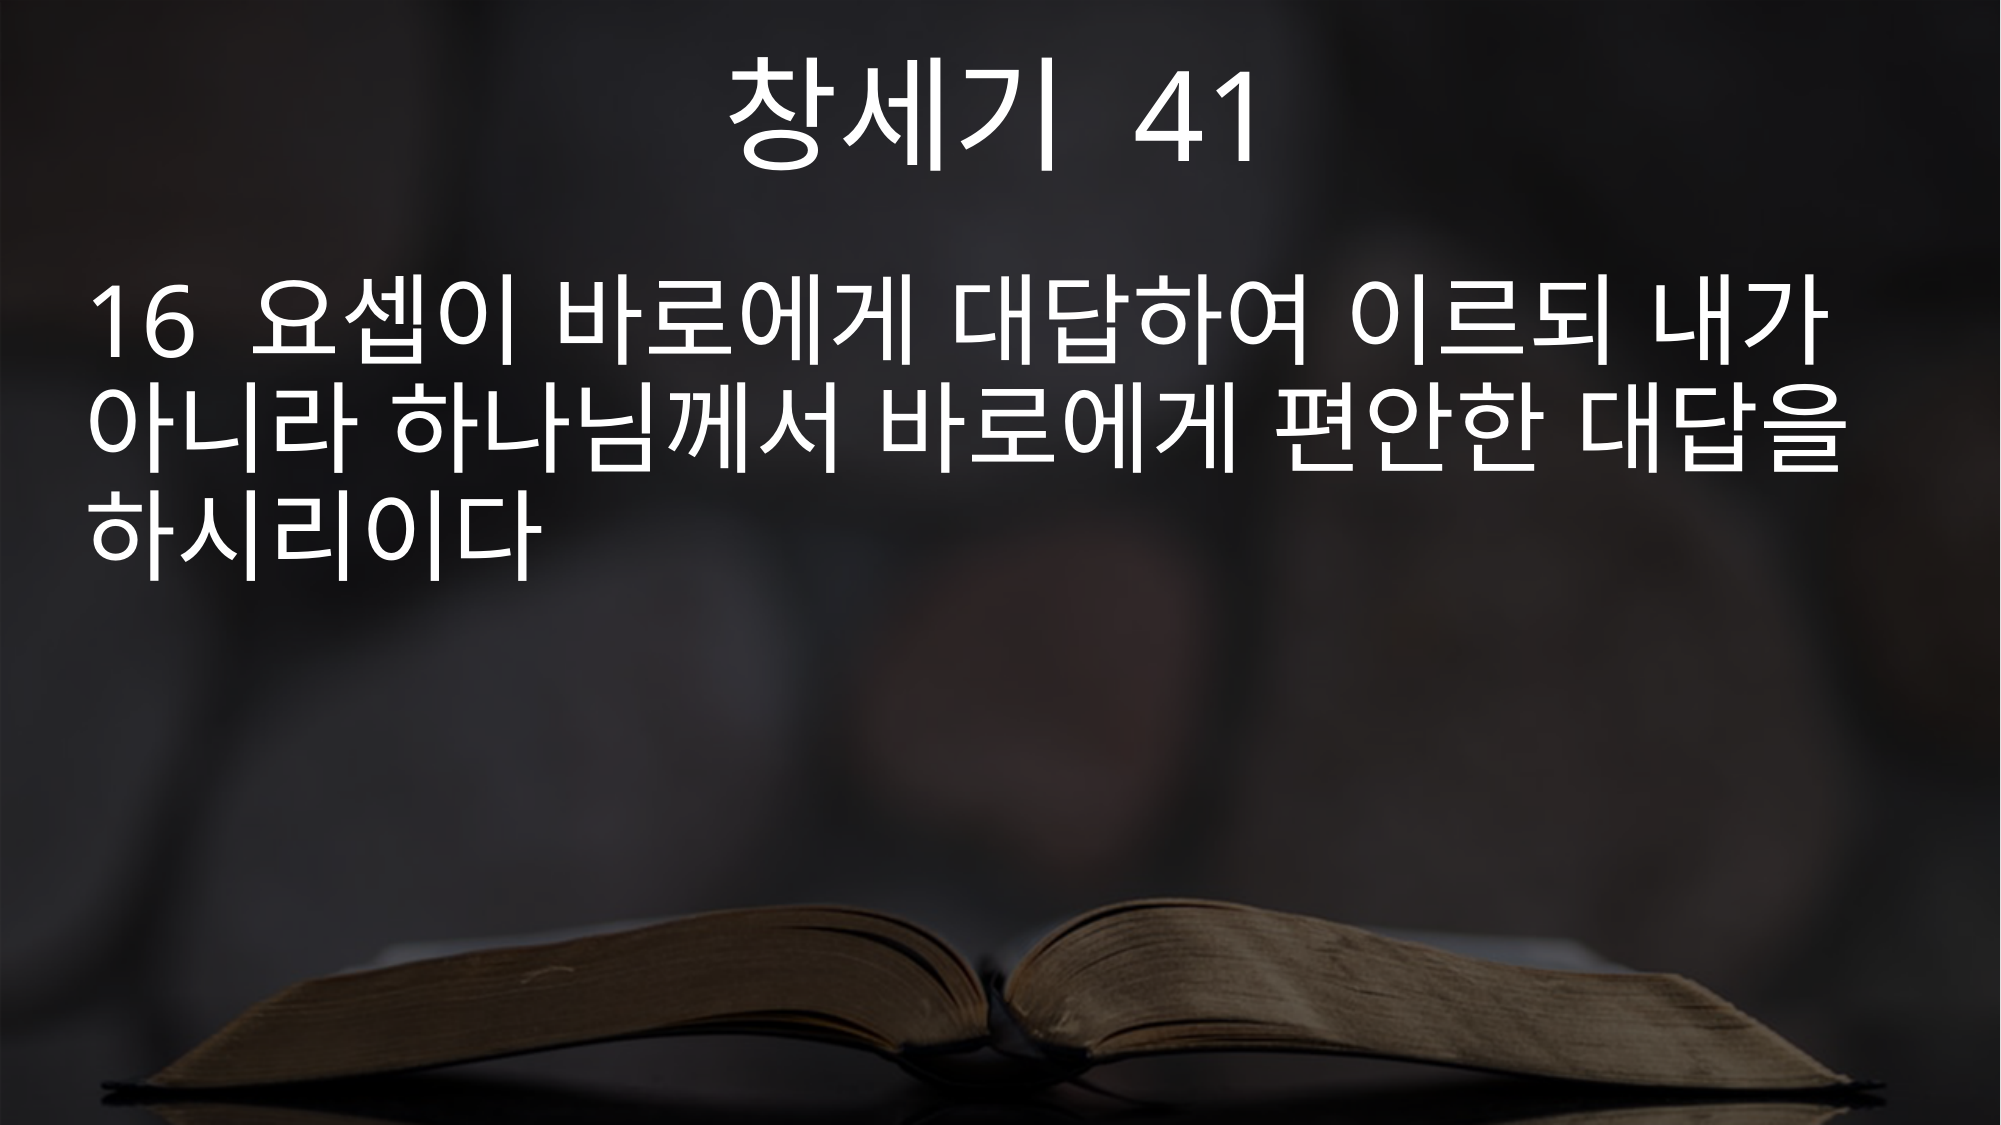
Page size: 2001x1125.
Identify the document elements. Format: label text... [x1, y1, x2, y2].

list 16 요셉이 바로에게 대답하여 이르되 내가 아니라 하나님께서 바로에게 편안한 대답을 하시리이다 [69, 263, 1953, 423]
footer 창세기 41 [0, 32, 2000, 192]
picture [0, 0, 2001, 1125]
